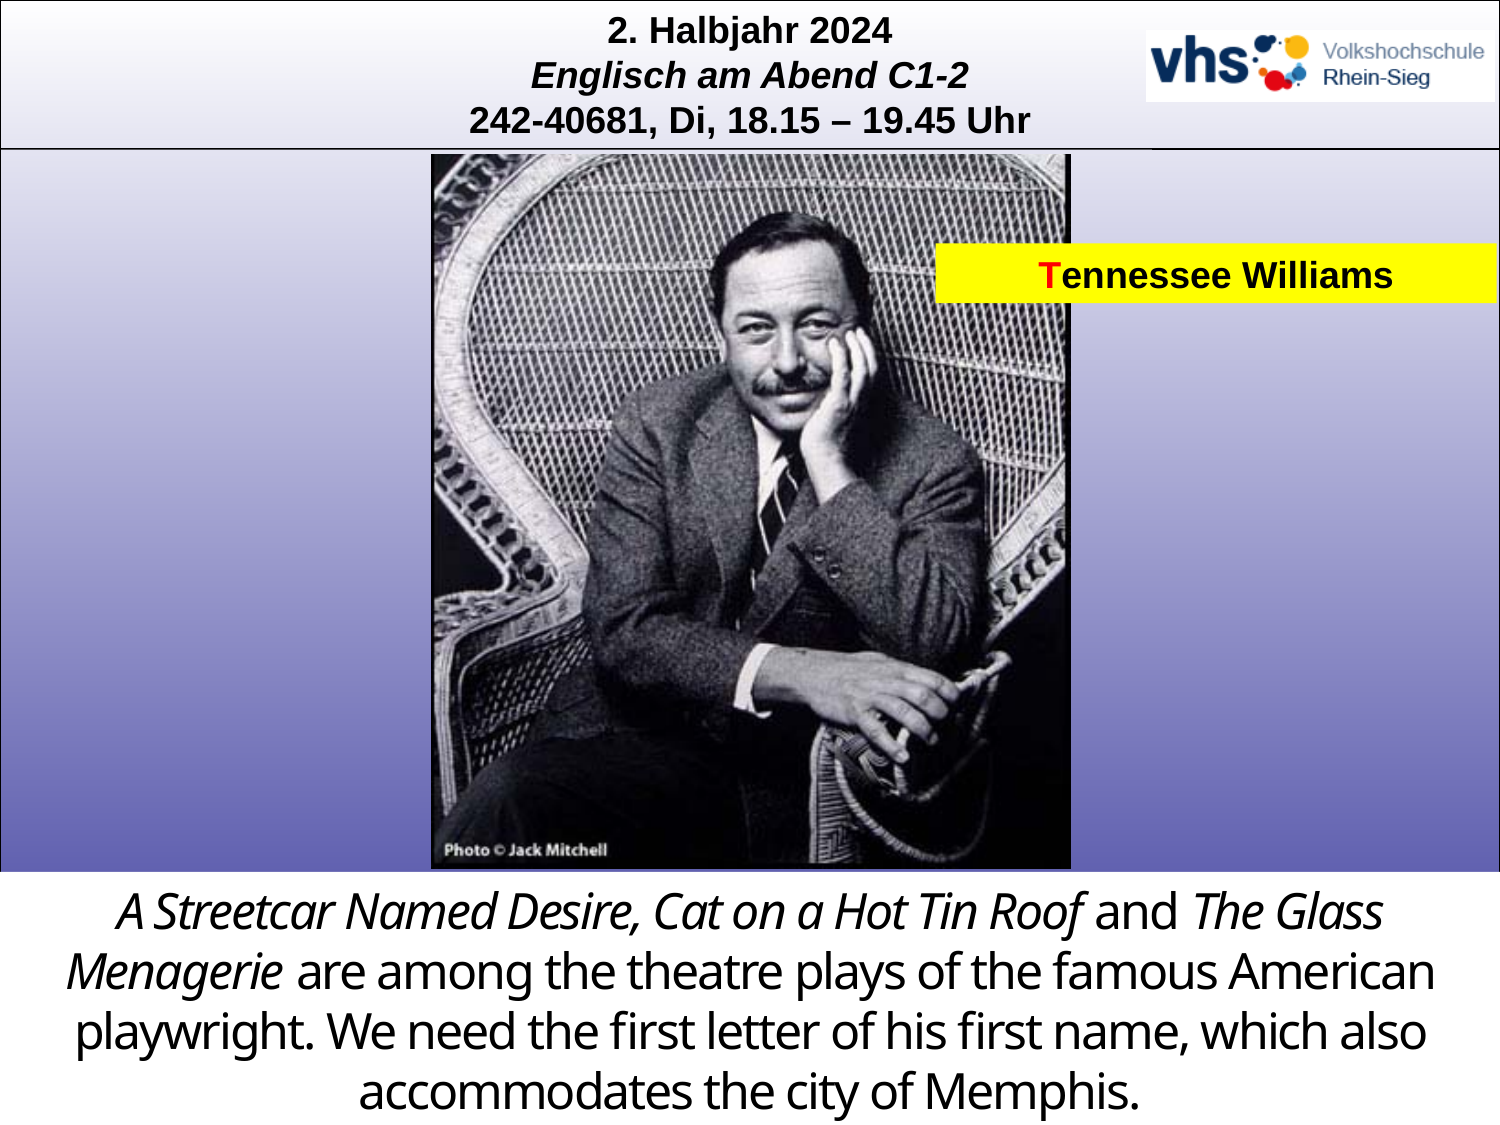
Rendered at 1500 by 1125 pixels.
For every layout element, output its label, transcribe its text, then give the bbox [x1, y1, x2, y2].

text_box A Streetcar Named Desire, Cat on a Hot Tin Roof and The Glass Menagerie are among the theatre plays of the famous American playwright. We need the first letter of his first name, which also accommodates the city of Memphis. [0, 871, 1500, 1125]
text_box Tennessee Williams [1076, 243, 1497, 304]
picture [430, 154, 1072, 870]
picture [1146, 30, 1495, 102]
